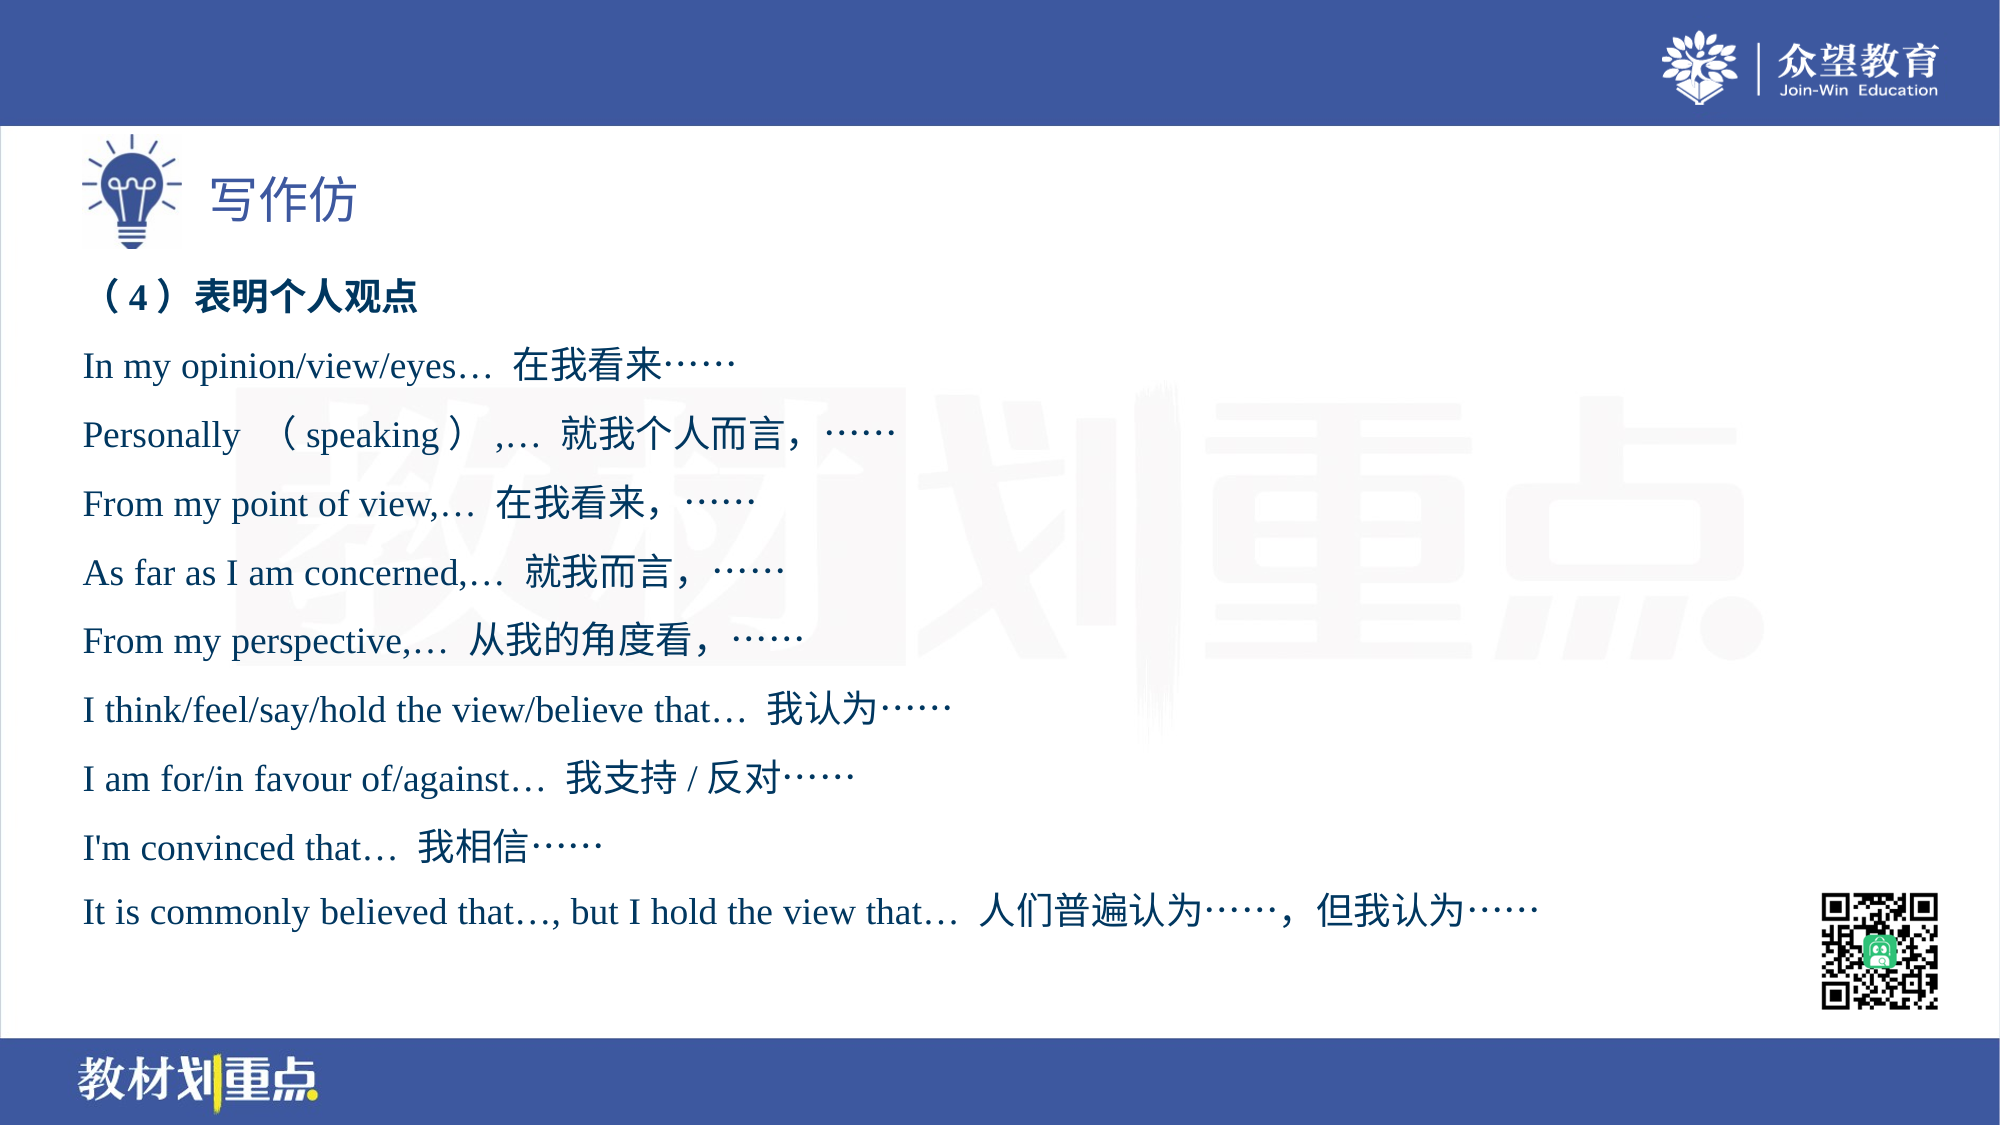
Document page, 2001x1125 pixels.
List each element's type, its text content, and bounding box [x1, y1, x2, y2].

text_box （4）表明个人观点 In my opinion/view/eyes… 在我看来…… Personally （speaking）,… 就我个人而言，…… From my point of view,… 在我看来，…… As far as I am concerned,… 就我而言，…… From my perspective,… 从我的角度看，…… I think/feel/say/hold the view/believe that… 我认为…… I am for/in favour of/against… 我支持/反对…… I'm convinced that… 我相信…… It is commonly believed that…, but I hold the view that… 人们普遍认为……，但我认为…… [82, 248, 1817, 925]
picture [0, 0, 2000, 1125]
